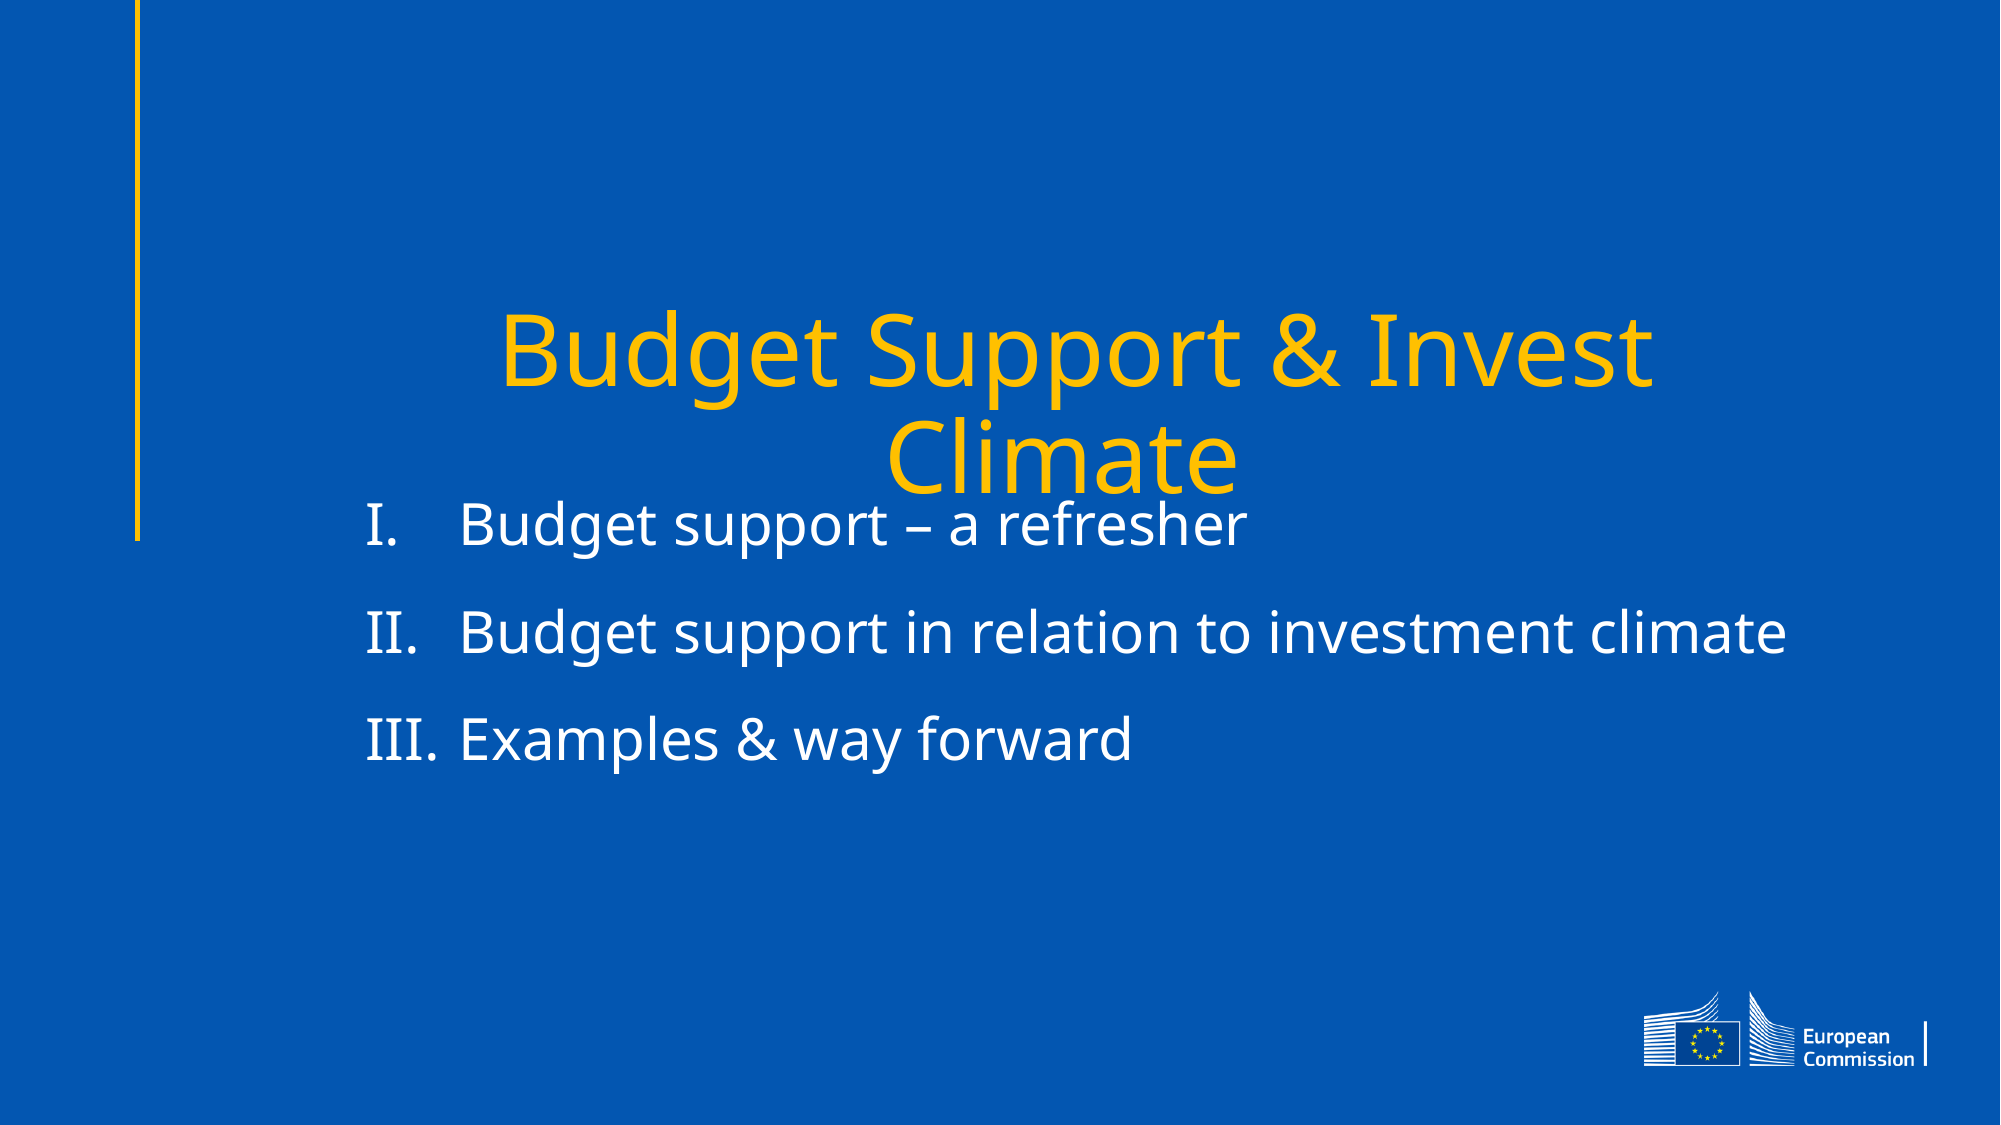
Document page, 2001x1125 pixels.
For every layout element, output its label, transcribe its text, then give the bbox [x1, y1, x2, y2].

subtitle Budget support – a refresher Budget support in relation to investment climate Examples & way forward [350, 479, 1824, 846]
picture [1644, 991, 1927, 1066]
title Budget Support & Invest Climate [302, 184, 1824, 445]
